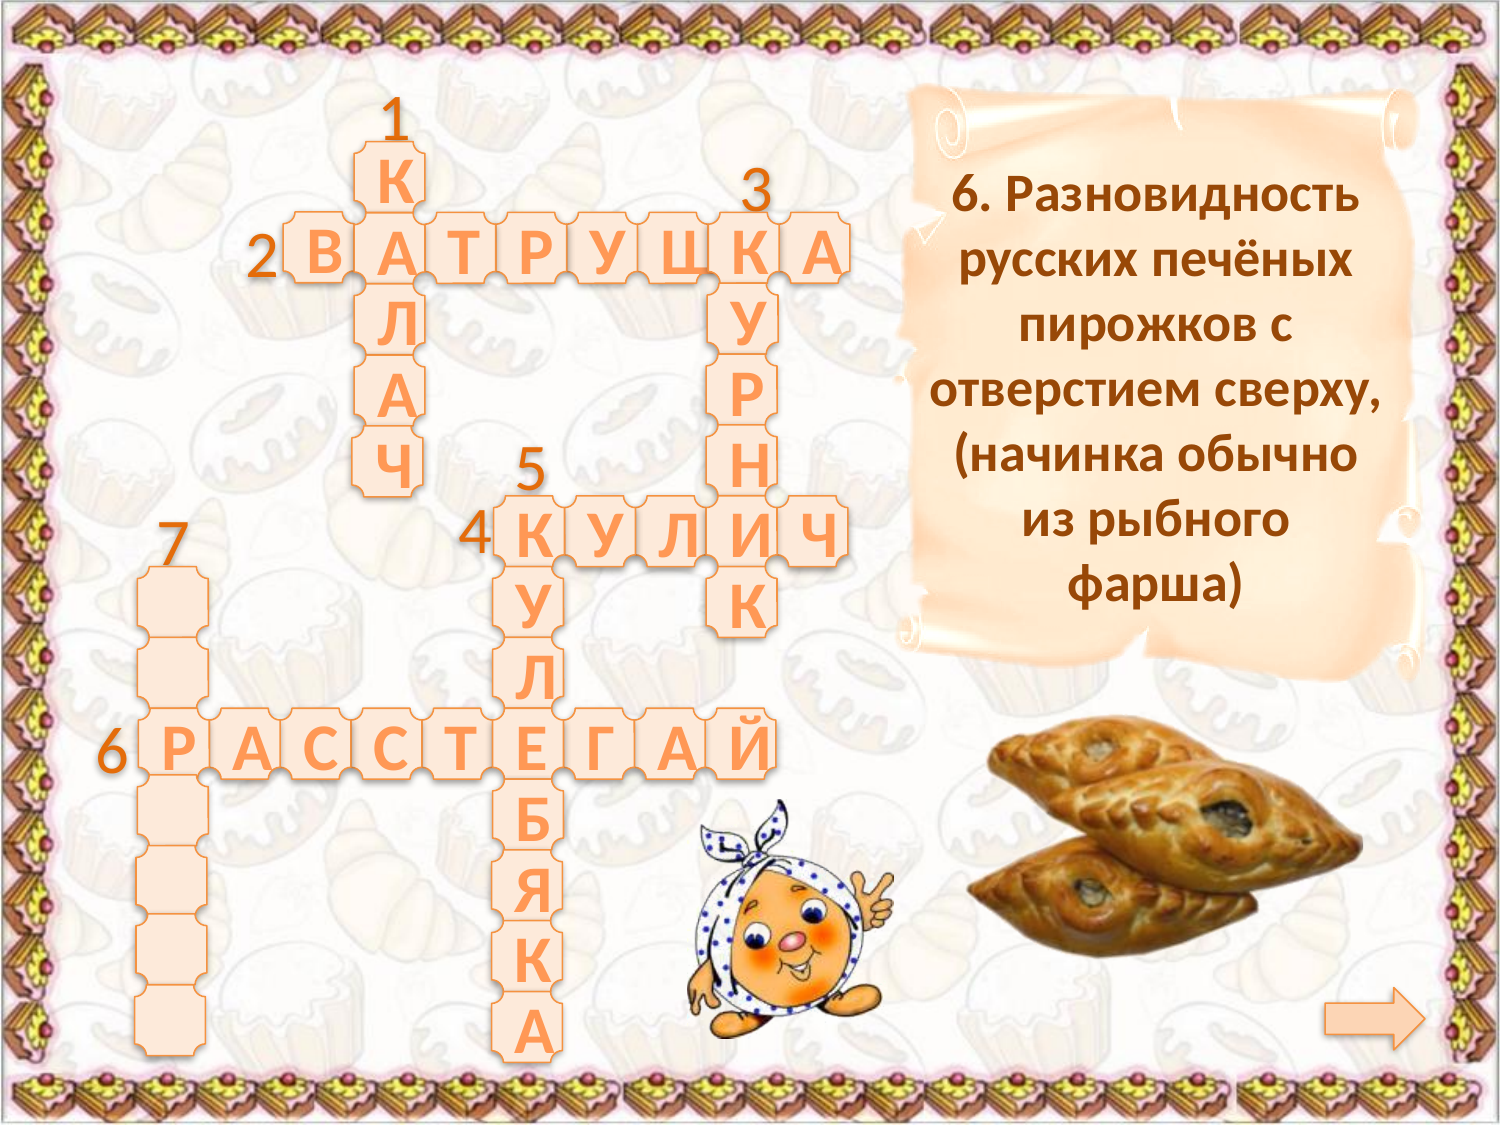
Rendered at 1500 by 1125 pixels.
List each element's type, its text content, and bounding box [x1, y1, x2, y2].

text_box Т [426, 211, 497, 285]
text_box Е [491, 707, 565, 777]
text_box [1324, 986, 1426, 1051]
text_box У [565, 495, 637, 568]
text_box [133, 984, 207, 1057]
text_box Й [706, 707, 777, 780]
text_box Ш [638, 211, 706, 285]
text_box [135, 913, 208, 985]
text_box Б [491, 778, 565, 850]
text_box К [705, 565, 778, 639]
text_box [136, 774, 210, 846]
text_box К [492, 495, 566, 566]
text_box К [353, 140, 426, 212]
text_box С [281, 707, 352, 780]
text_box А [781, 211, 851, 284]
text_box У [569, 211, 639, 285]
text_box Р [137, 707, 211, 776]
text_box В [304, 211, 353, 284]
text_box У [491, 565, 565, 636]
text_box А [210, 707, 281, 780]
text_box 4 [437, 478, 513, 574]
text_box Ч [778, 495, 849, 568]
text_box Ч [351, 425, 424, 498]
text_box Я [490, 849, 564, 920]
text_box А [635, 707, 706, 780]
text_box 3 [724, 137, 776, 219]
text_box К [707, 211, 780, 284]
text_box Л [491, 636, 565, 707]
text_box А [353, 354, 426, 425]
text_box С [353, 707, 423, 780]
text_box У [706, 282, 779, 354]
text_box Р [705, 353, 778, 424]
text_box Л [637, 495, 704, 568]
text_box 6 [74, 699, 144, 795]
text_box [135, 844, 208, 913]
text_box [136, 636, 210, 708]
text_box И [705, 495, 778, 566]
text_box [887, 74, 1429, 688]
text_box 5 [499, 416, 563, 504]
text_box А [353, 212, 426, 283]
text_box 7 [141, 491, 205, 575]
text_box Н [705, 424, 778, 495]
text_box Р [497, 211, 568, 285]
text_box Л [353, 282, 426, 354]
picture [0, 0, 1500, 1125]
text_box Г [565, 707, 636, 780]
text_box 2 [224, 203, 301, 299]
text_box К [490, 919, 564, 991]
text_box Т [423, 707, 491, 780]
text_box А [490, 990, 564, 1064]
text_box [136, 565, 210, 637]
text_box 1 [362, 66, 413, 141]
